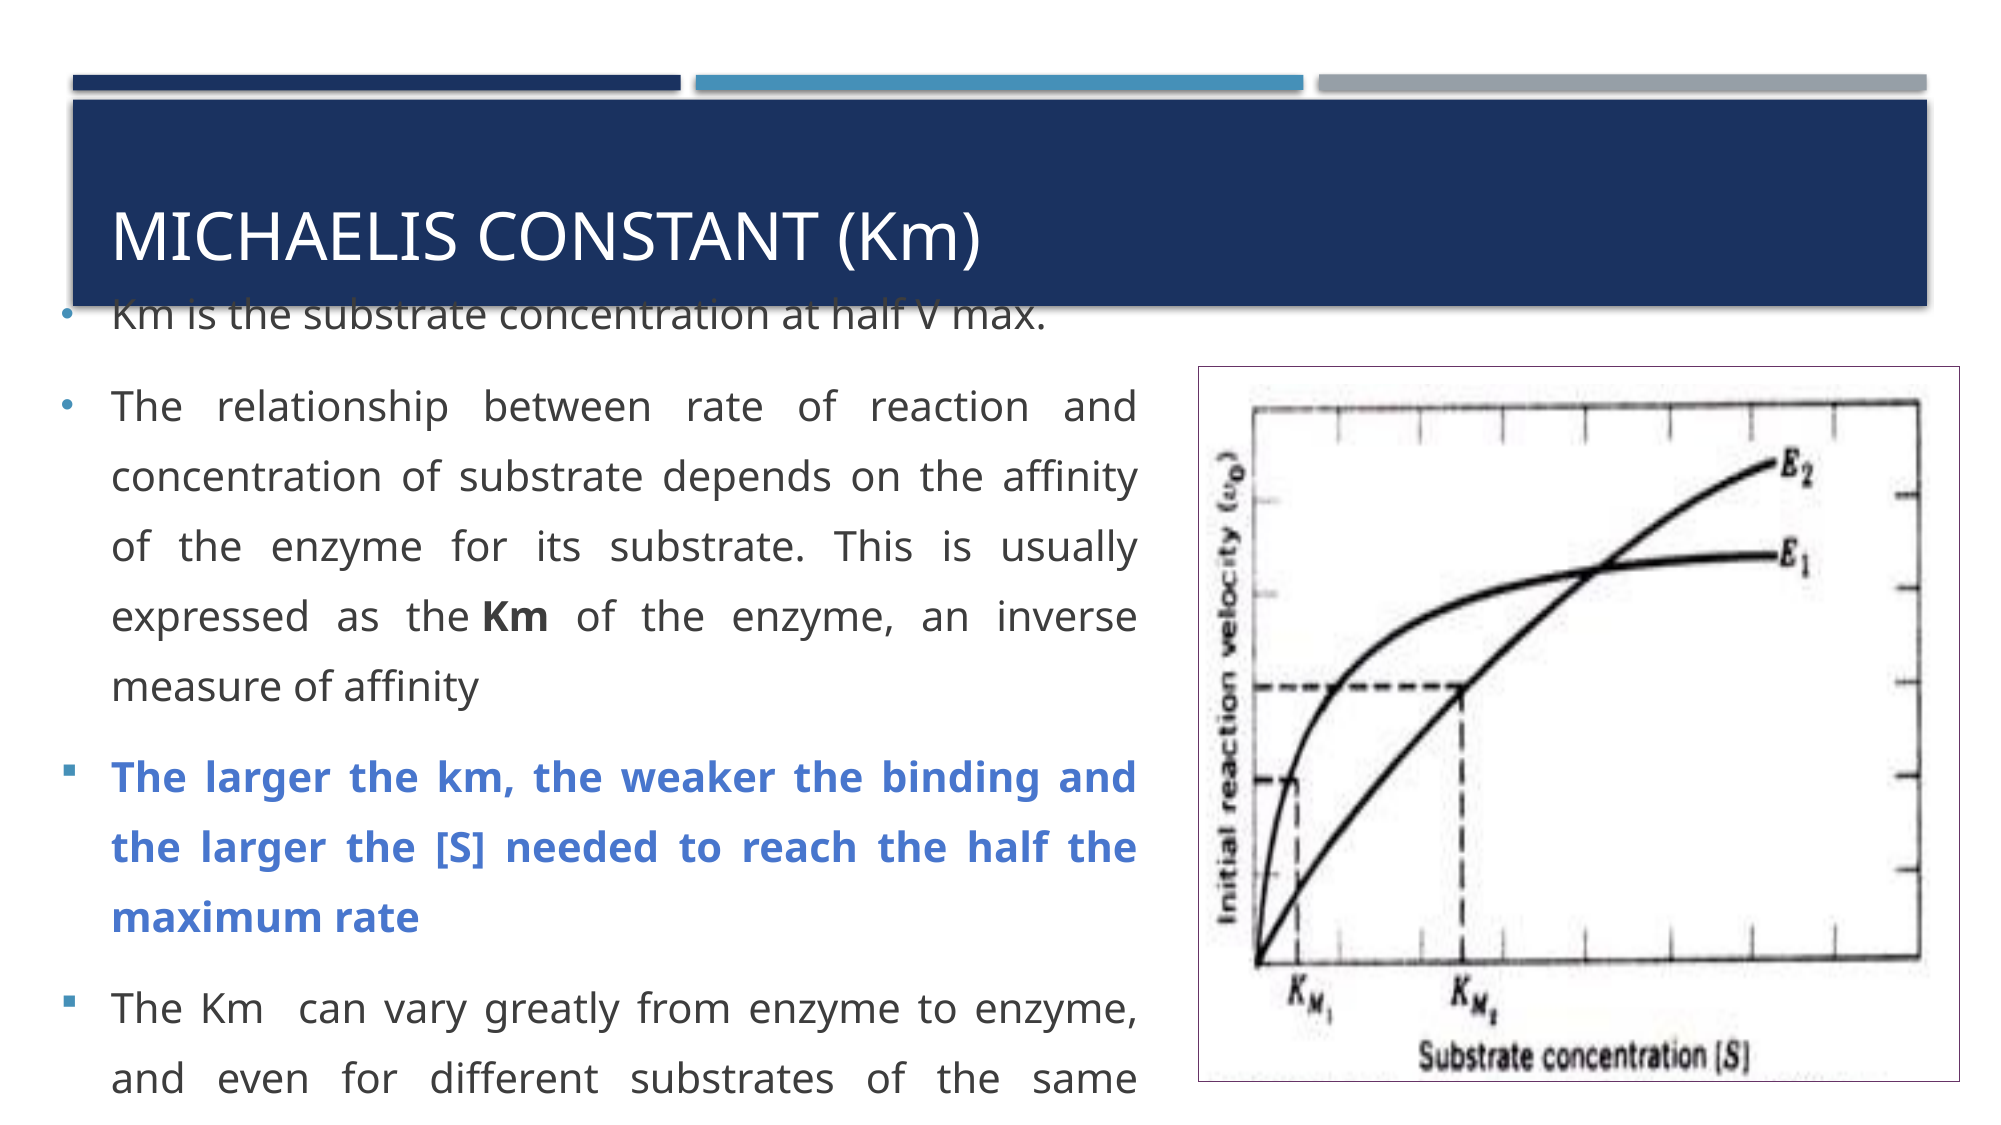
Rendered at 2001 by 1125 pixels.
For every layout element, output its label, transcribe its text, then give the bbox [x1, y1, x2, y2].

list Km is the substrate concentration at half V max. The relationship between rate of reaction and concentration of substrate depends on the affinity of the enzyme for its substrate. This is usually expressed as the Km of the enzyme, an inverse measure of affinity The larger the km, the weaker the binding and the larger the [S] needed to reach the half the maximum rate The Km can vary greatly from enzyme to enzyme, and even for different substrates of the same enzyme [45, 214, 1154, 1125]
title Michaelis constant (Km) [95, 119, 1905, 282]
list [1197, 365, 1961, 1082]
